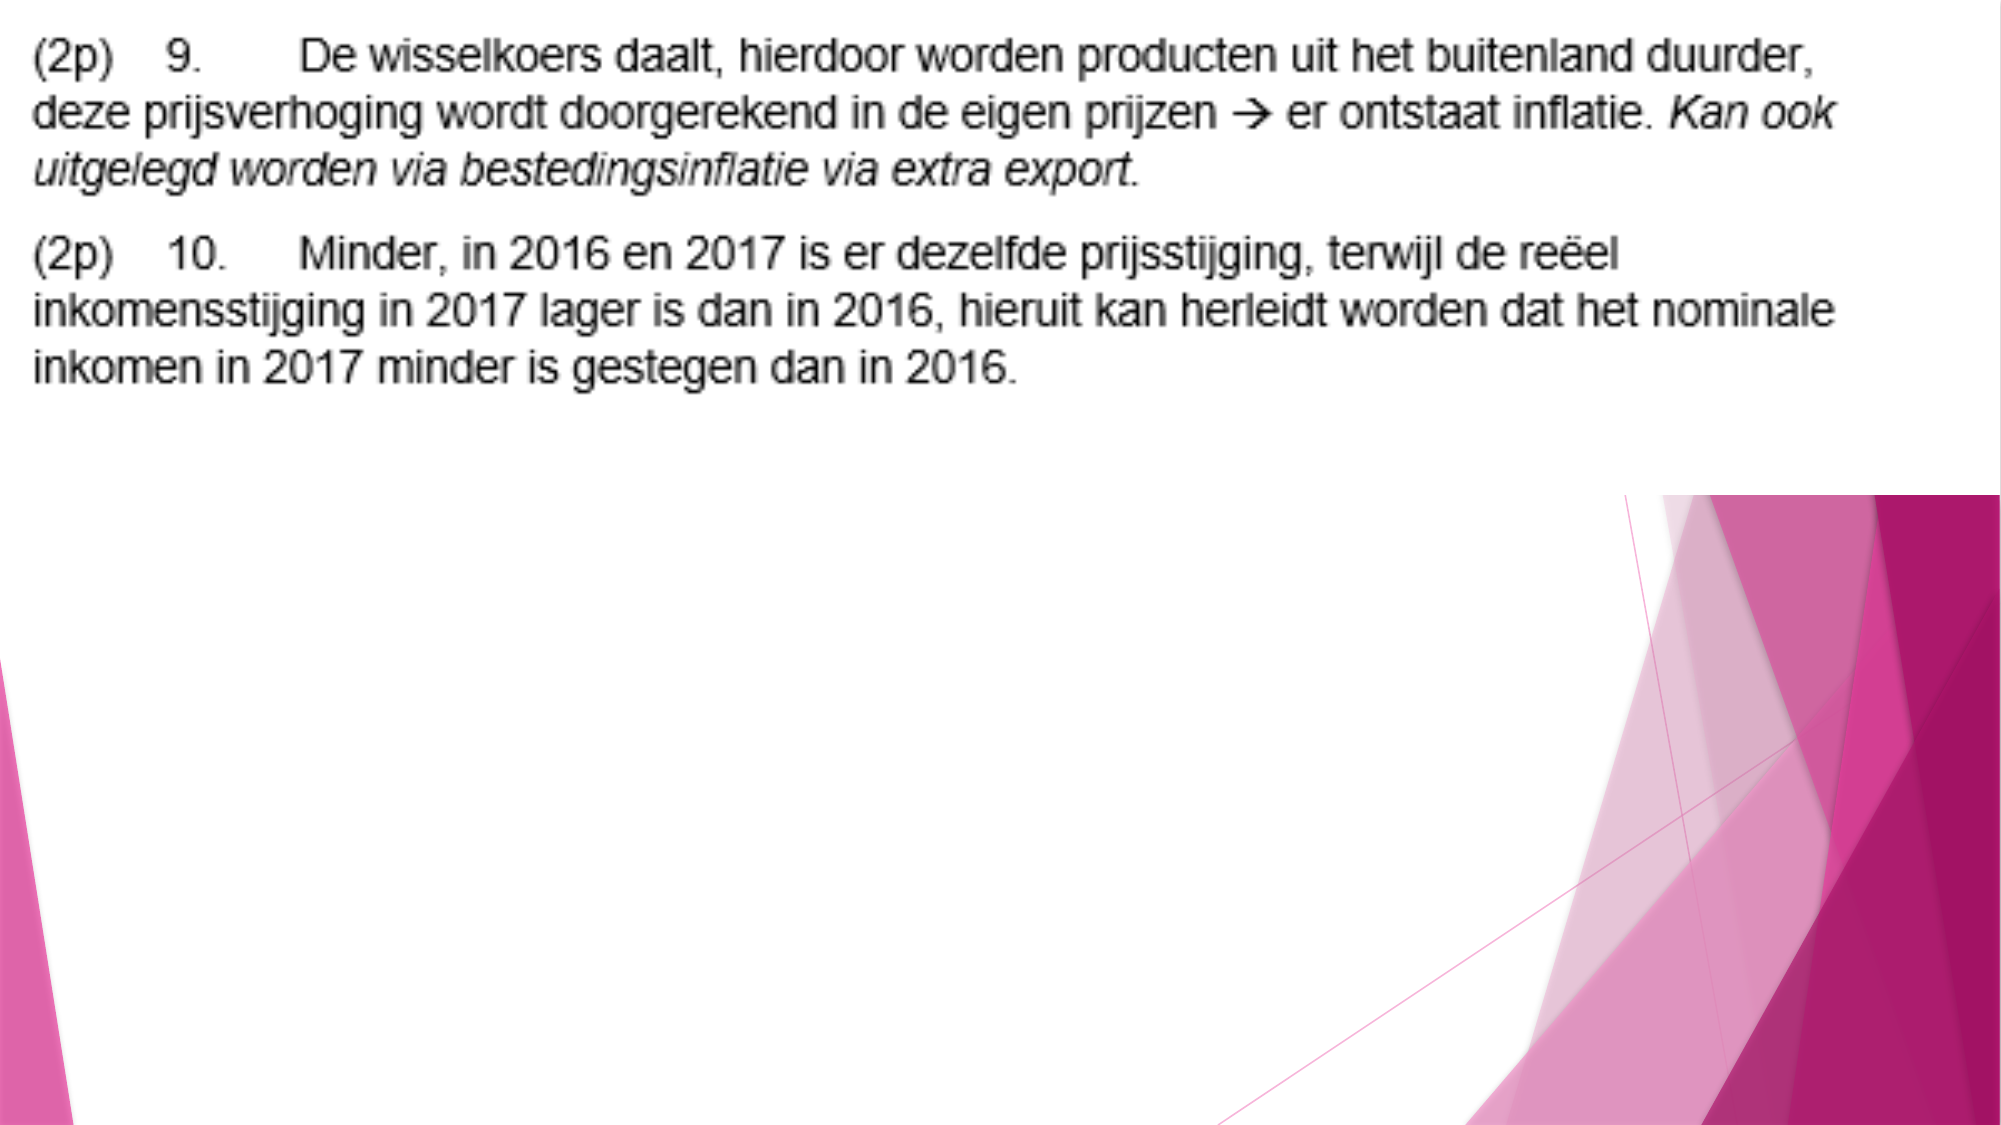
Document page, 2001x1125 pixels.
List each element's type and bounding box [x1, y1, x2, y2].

picture [0, 0, 2000, 496]
